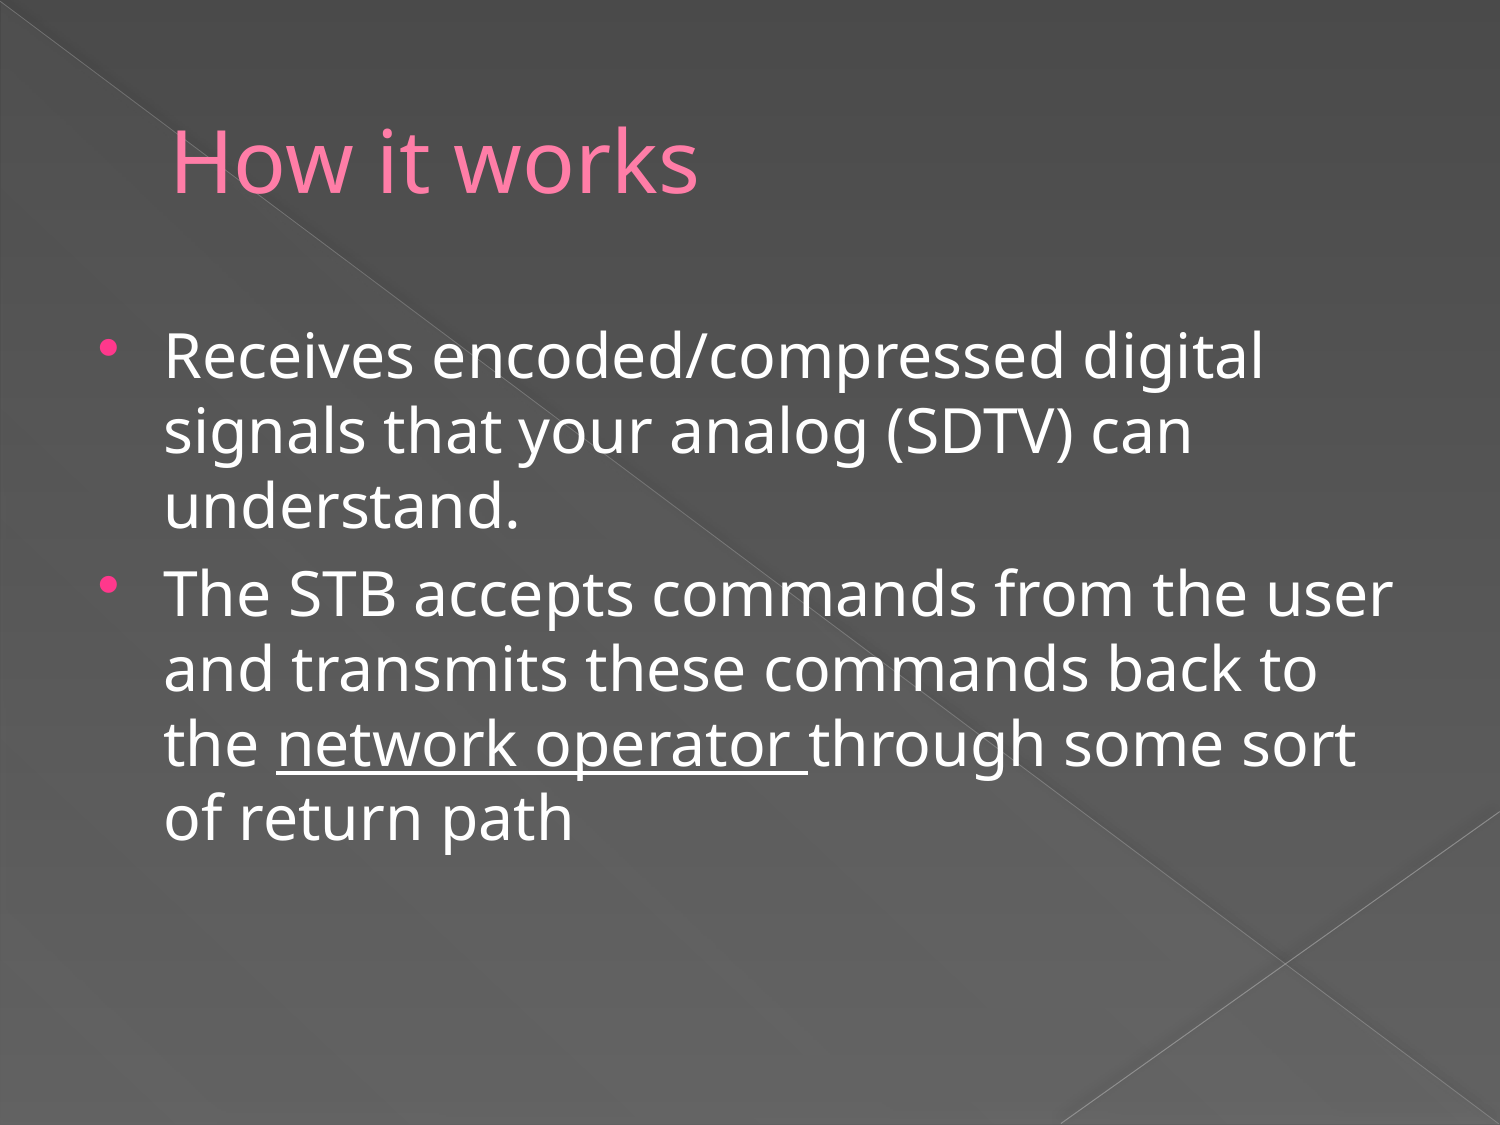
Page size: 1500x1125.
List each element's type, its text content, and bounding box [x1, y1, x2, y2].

list Receives encoded/compressed digital signals that your analog (SDTV) can understand. The STB accepts commands from the user and transmits these commands back to the network operator through some sort of return path [75, 308, 1425, 1059]
title How it works [75, 43, 1425, 274]
